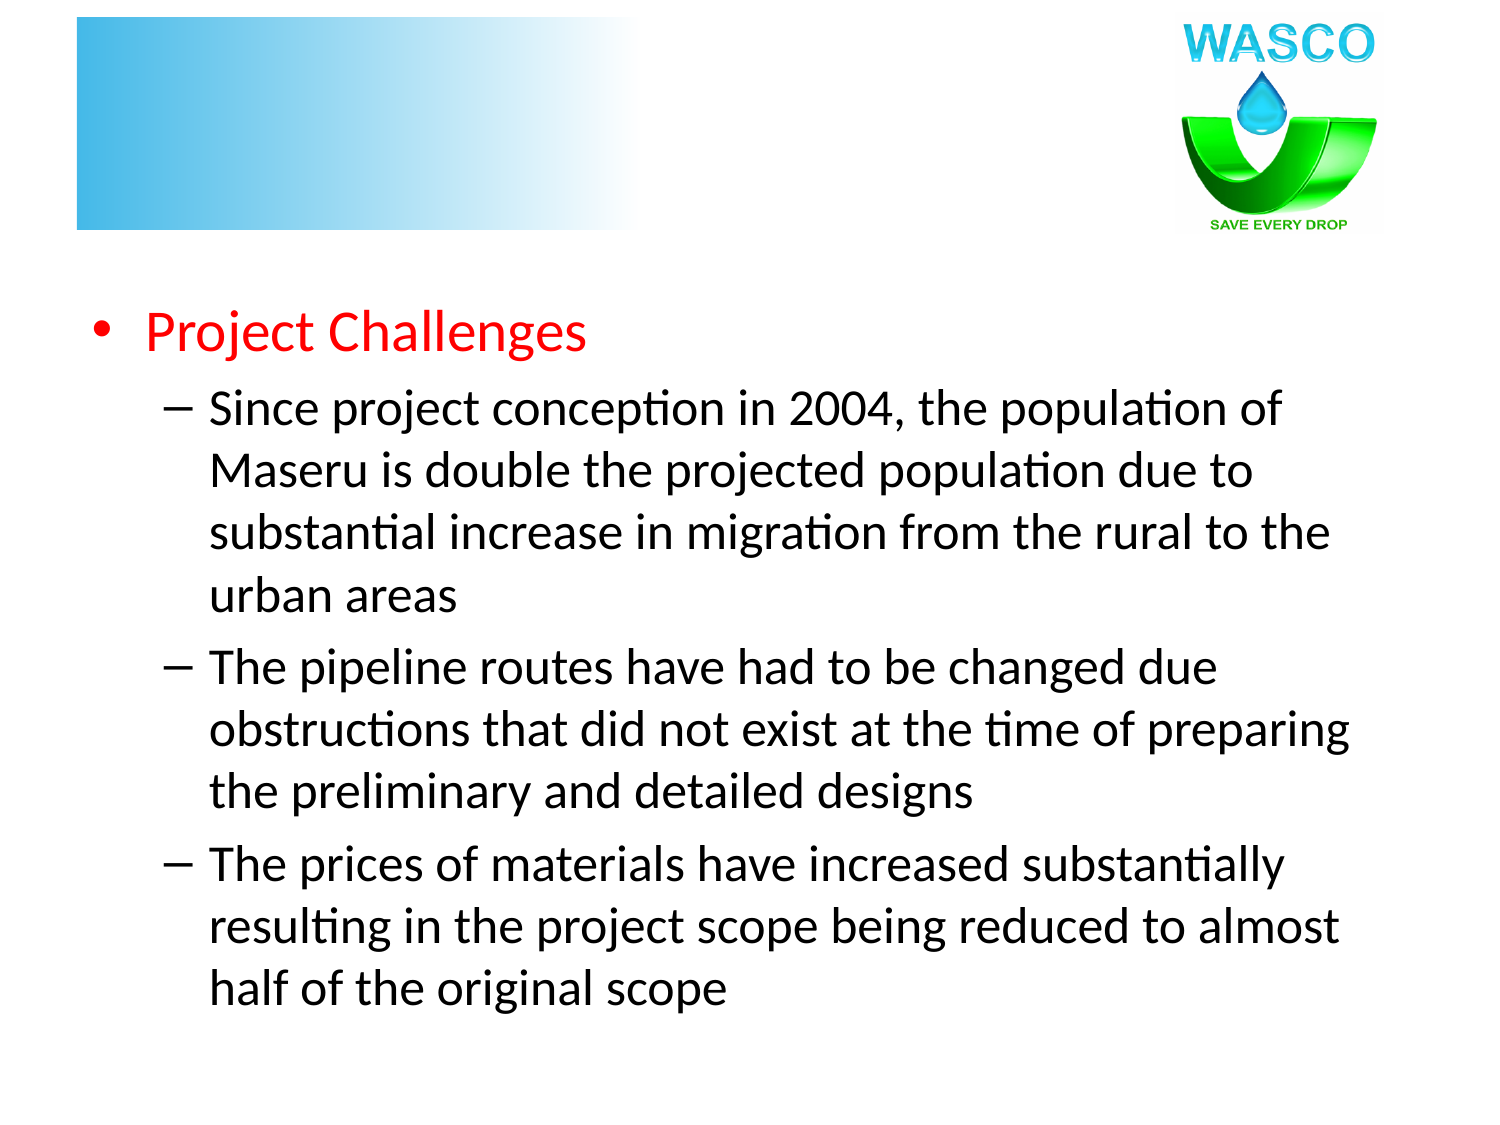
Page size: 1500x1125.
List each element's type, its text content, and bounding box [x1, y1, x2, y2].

list Project Challenges Since project conception in 2004, the population of Maseru is double the projected population due to substantial increase in migration from the rural to the urban areas The pipeline routes have had to be changed due obstructions that did not exist at the time of preparing the preliminary and detailed designs The prices of materials have increased substantially resulting in the project scope being reduced to almost half of the original scope [76, 284, 1427, 1028]
text_box [76, 17, 640, 230]
picture [1174, 12, 1384, 234]
